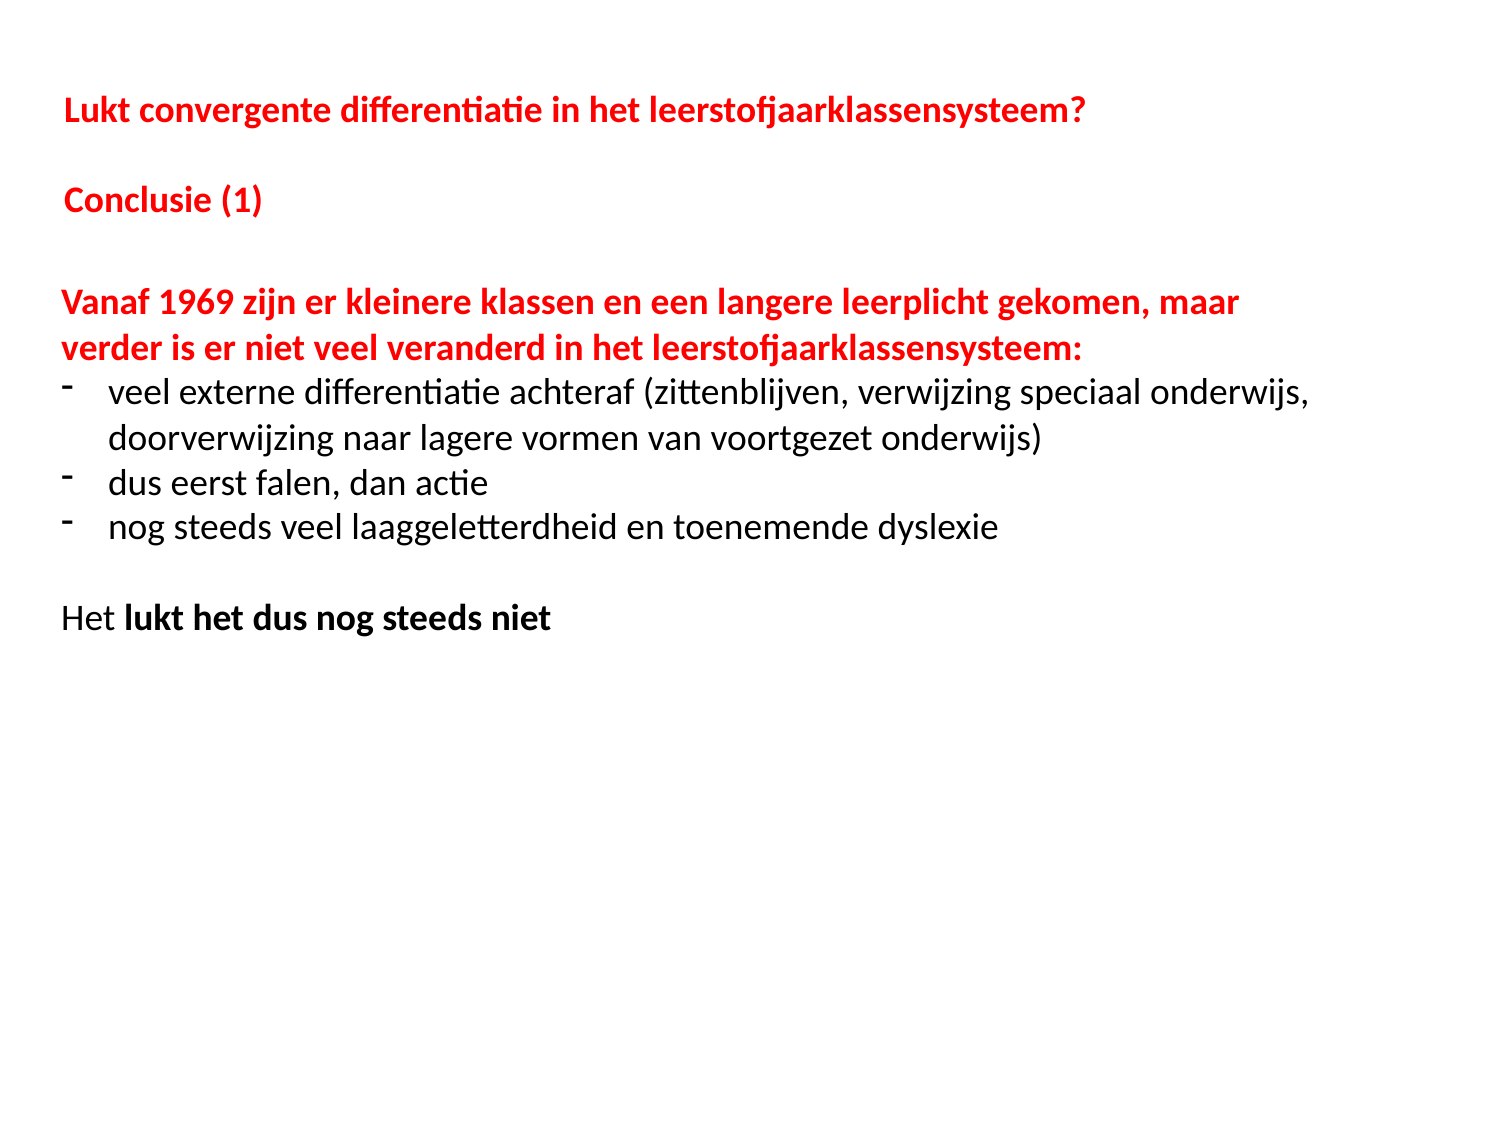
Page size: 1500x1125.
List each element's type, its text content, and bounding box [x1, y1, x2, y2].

text_box Vanaf 1969 zijn er kleinere klassen en een langere leerplicht gekomen, maar verder is er niet veel veranderd in het leerstofjaarklassensysteem: veel externe differentiatie achteraf (zittenblijven, verwijzing speciaal onderwijs, doorverwijzing naar lagere vormen van voortgezet onderwijs) dus eerst falen, dan actie nog steeds veel laaggeletterdheid en toenemende dyslexie Het lukt het dus nog steeds niet [46, 270, 1358, 645]
text_box Lukt convergente differentiatie in het leerstofjaarklassensysteem? Conclusie (1) [49, 78, 1361, 273]
